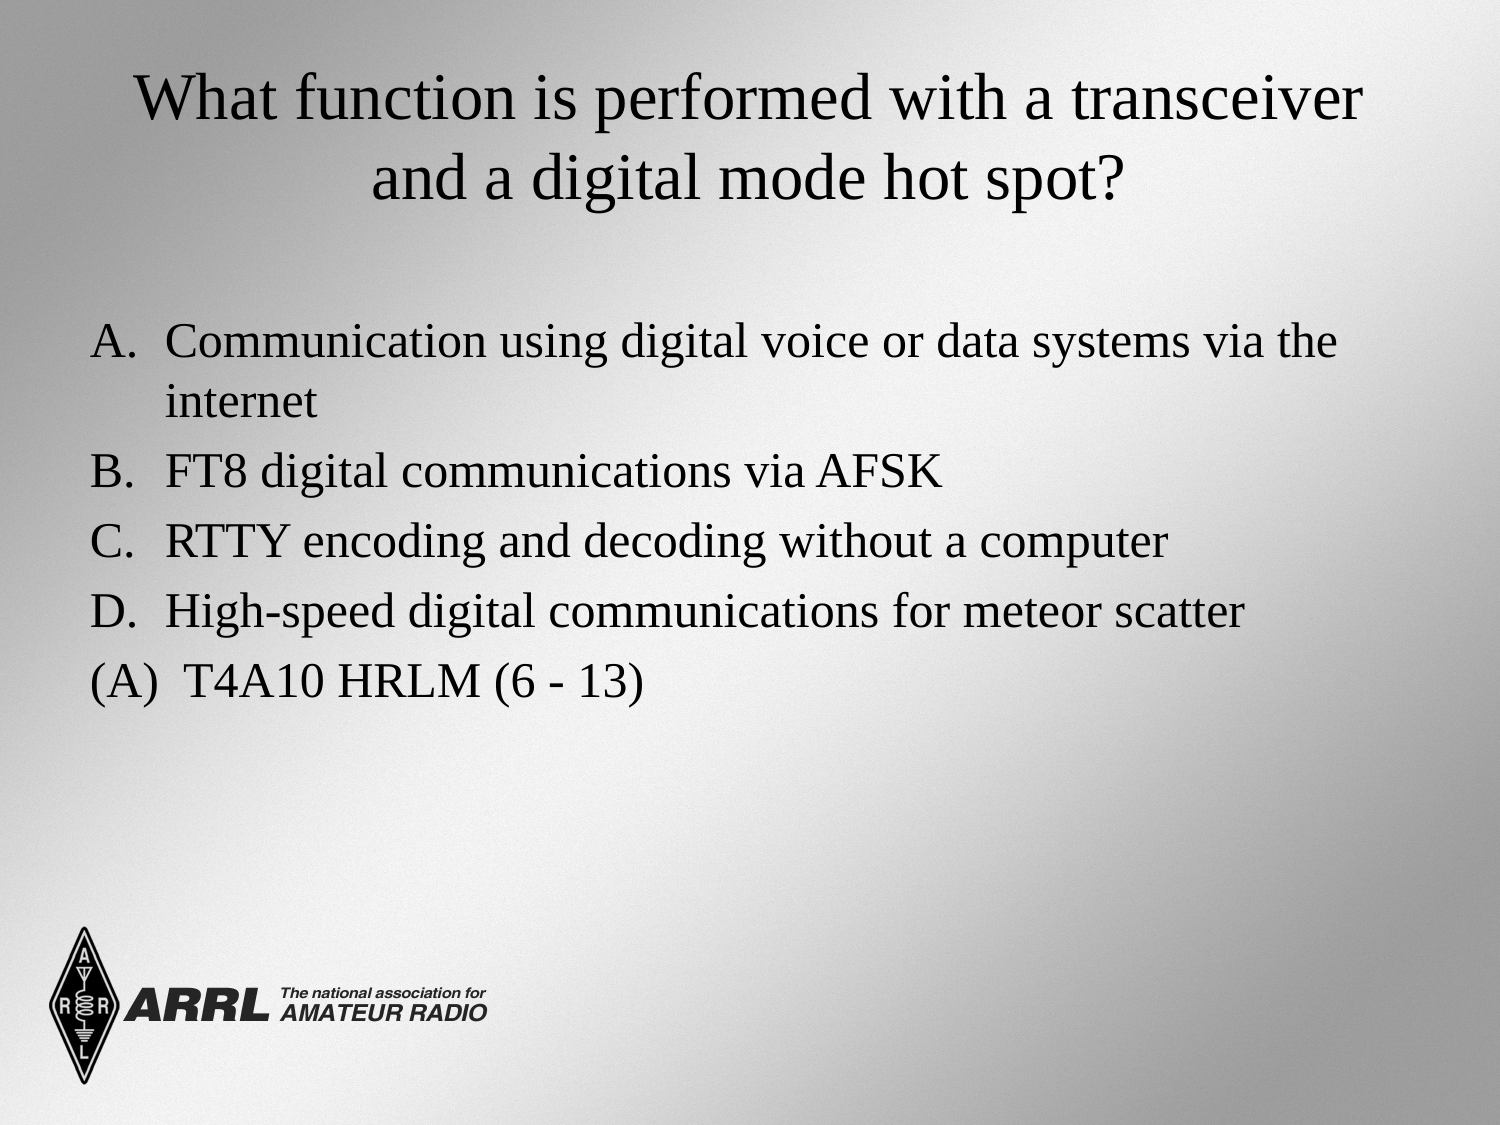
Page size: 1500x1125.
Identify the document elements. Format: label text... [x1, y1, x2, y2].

picture [0, 0, 1500, 1125]
list Communication using digital voice or data systems via the internet FT8 digital communications via AFSK RTTY encoding and decoding without a computer High-speed digital communications for meteor scatter (A) T4A10 HRLM (6 - 13) [75, 299, 1425, 1005]
title What function is performed with a transceiver and a digital mode hot spot? [75, 45, 1425, 233]
